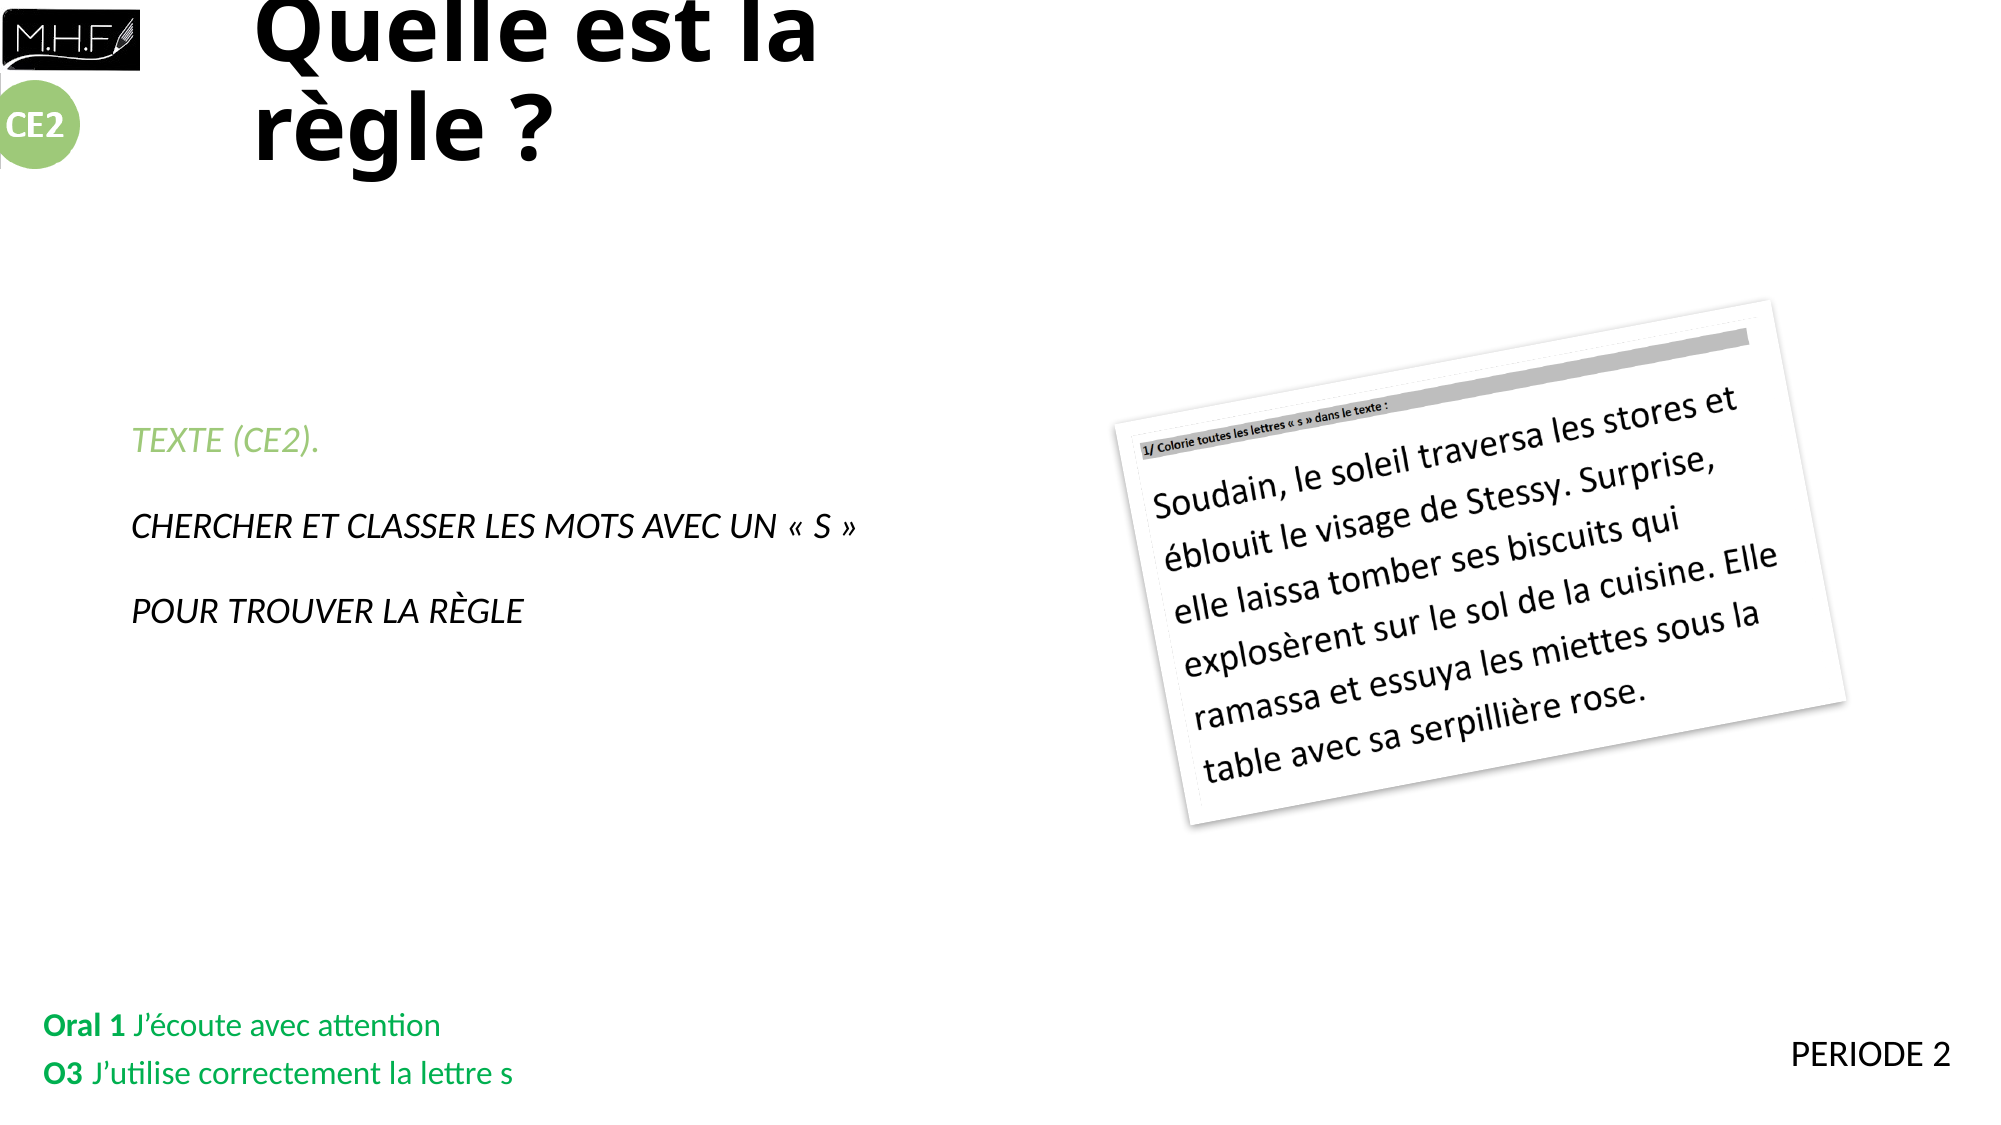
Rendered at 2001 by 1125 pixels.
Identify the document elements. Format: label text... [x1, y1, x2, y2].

text_box Oral 1 J’écoute avec attention O3 J’utilise correctement la lettre s [28, 995, 1029, 1100]
picture [0, 7, 140, 169]
title Quelle est la règle ? [237, 7, 1000, 156]
picture [1132, 318, 1829, 807]
list Texte (CE2). Chercher et classer les mots avec un « s » pour trouver la règle [116, 404, 1843, 1125]
text_box PERIODE 2 [1843, 1021, 1967, 1082]
